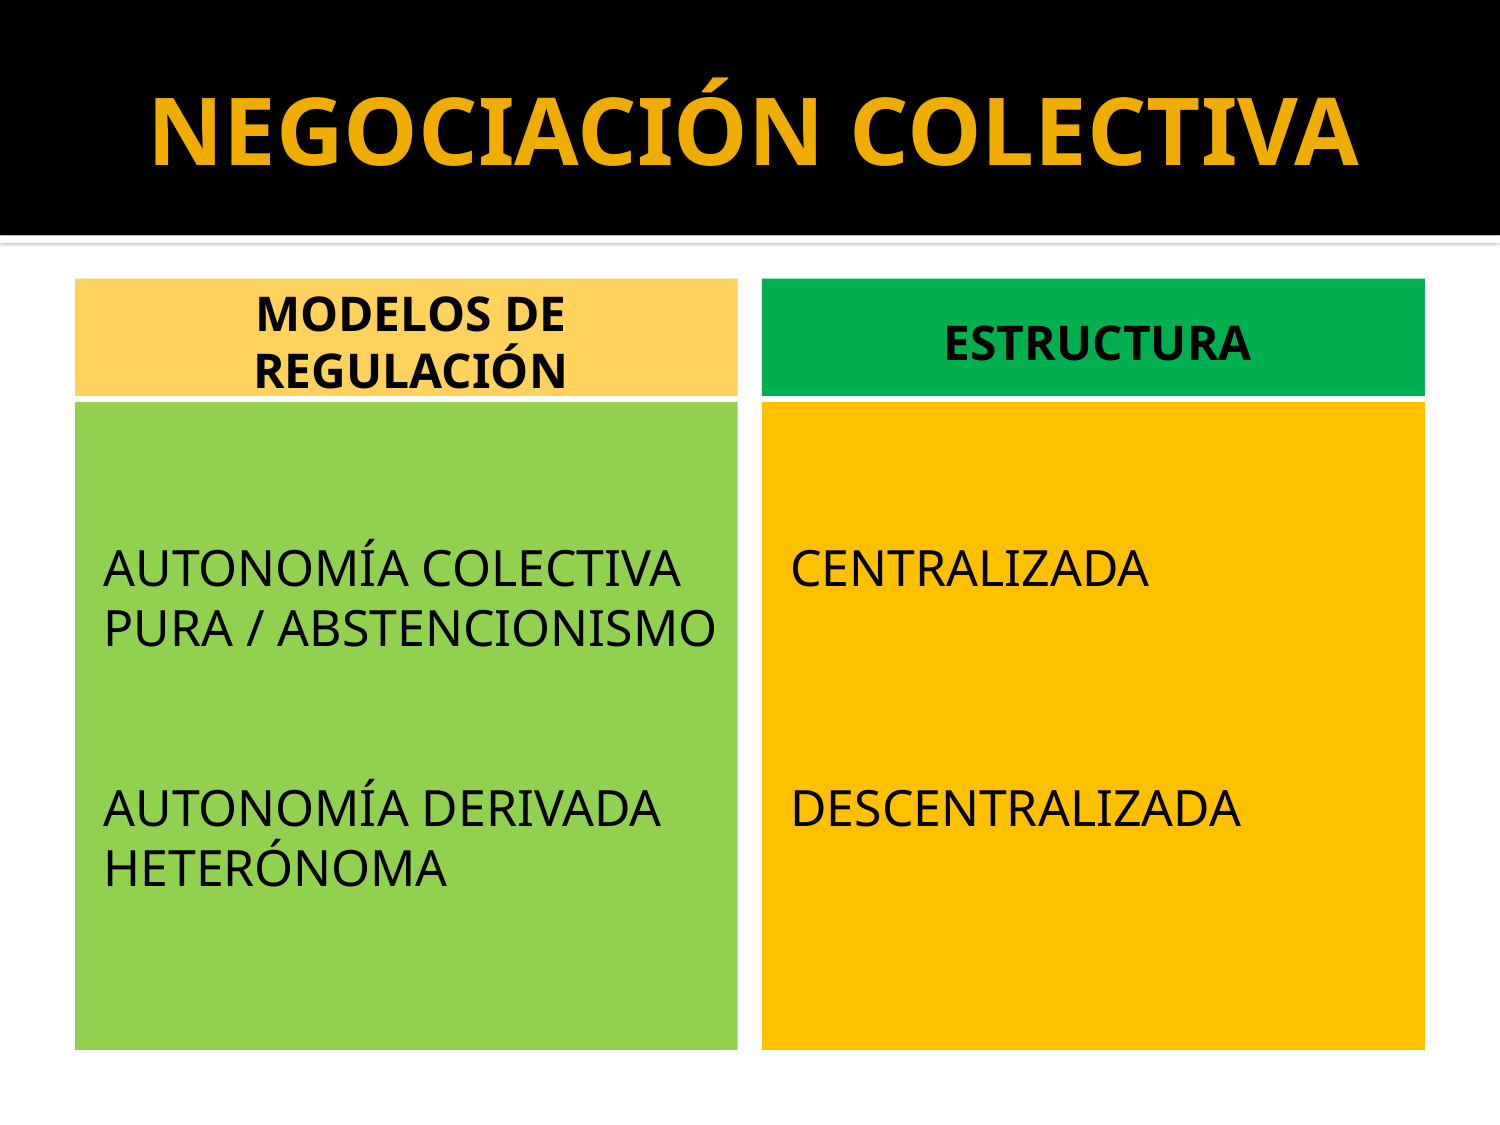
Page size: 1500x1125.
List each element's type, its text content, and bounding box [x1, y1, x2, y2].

list MODELOS DE REGULACIÓN [75, 278, 738, 396]
title NEGOCIACIÓN COLECTIVA [75, 24, 1425, 231]
list ESTRUCTURA [761, 278, 1425, 396]
list CENTRALIZADA DESCENTRALIZADA [761, 401, 1425, 1050]
list AUTONOMÍA COLECTIVA PURA / ABSTENCIONISMO AUTONOMÍA DERIVADA HETERÓNOMA [75, 401, 738, 1050]
